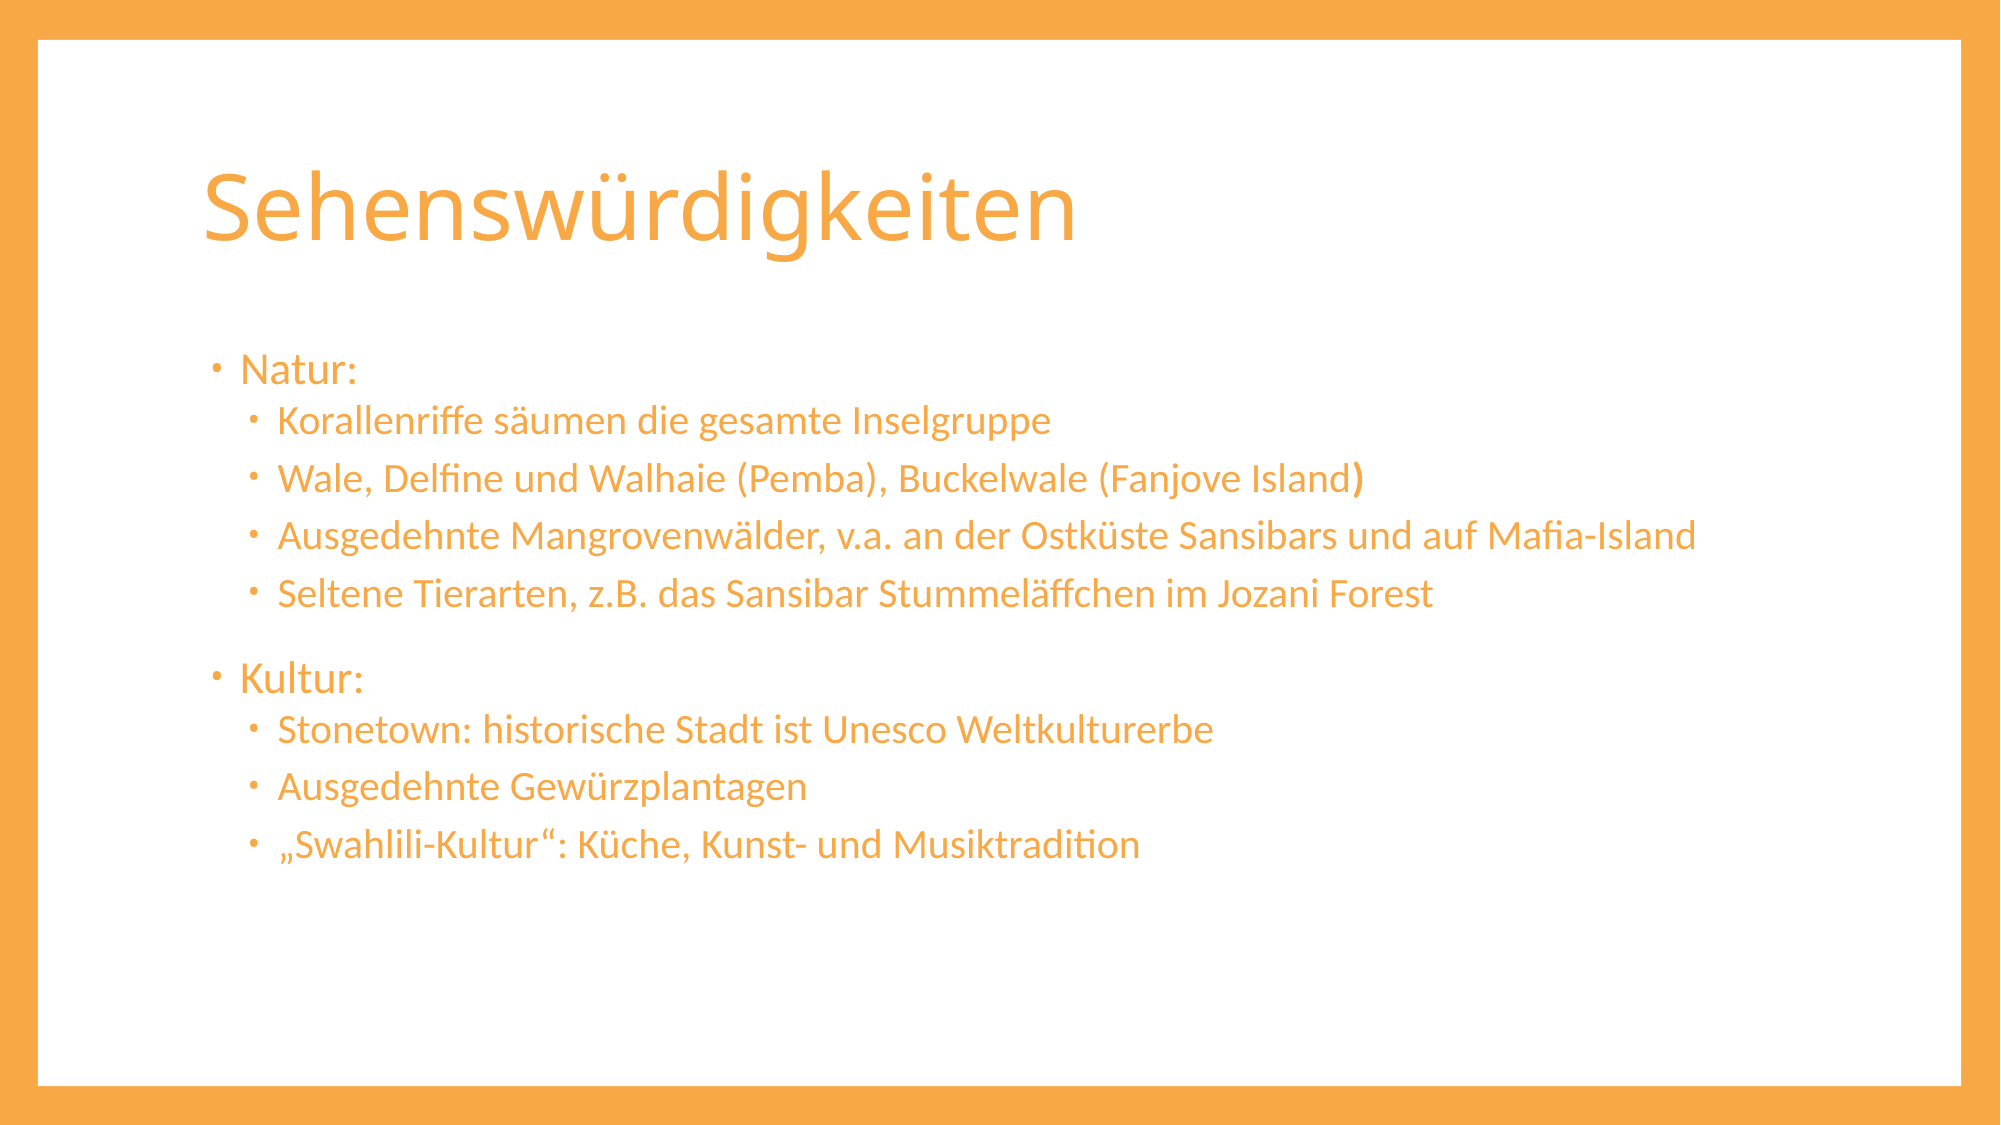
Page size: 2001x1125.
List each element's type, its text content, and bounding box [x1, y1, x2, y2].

list Natur: Korallenriffe säumen die gesamte Inselgruppe Wale, Delfine und Walhaie (Pemba), Buckelwale (Fanjove Island) Ausgedehnte Mangrovenwälder, v.a. an der Ostküste Sansibars und auf Mafia-Island Seltene Tierarten, z.B. das Sansibar Stummeläffchen im Jozani Forest Kultur: Stonetown: historische Stadt ist Unesco Weltkulturerbe Ausgedehnte Gewürzplantagen „Swahlili-Kultur“: Küche, Kunst- und Musiktradition [187, 337, 1808, 1000]
title Sehenswürdigkeiten [187, 99, 1808, 323]
